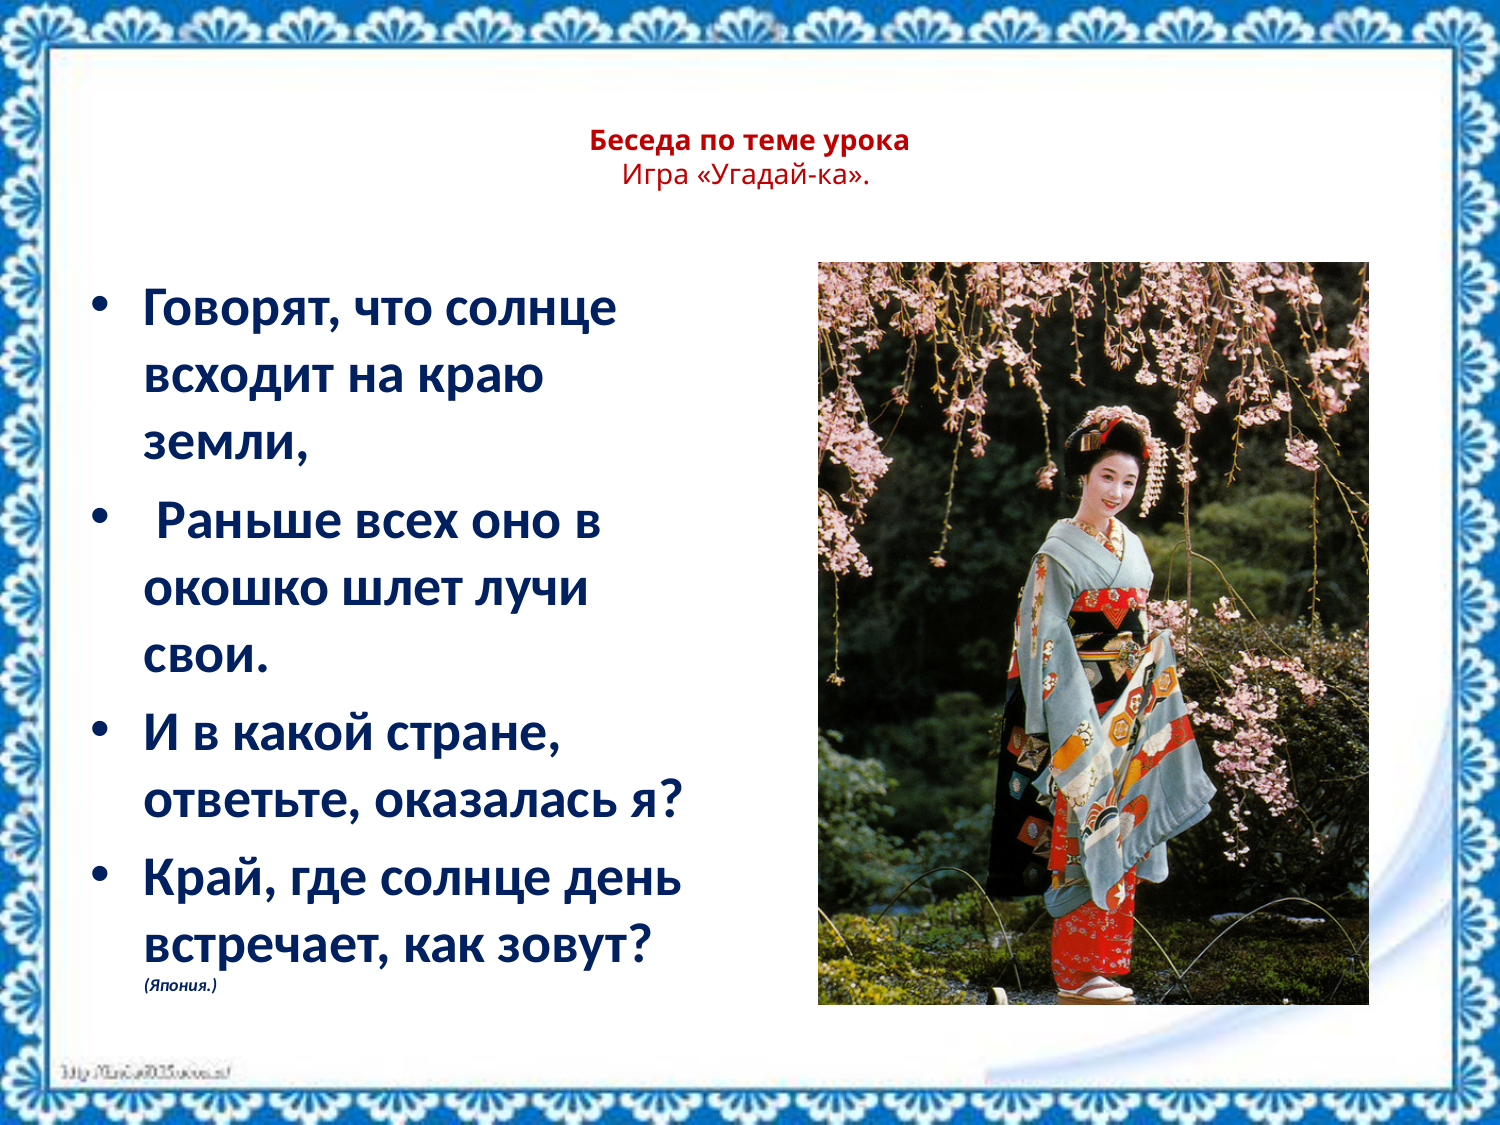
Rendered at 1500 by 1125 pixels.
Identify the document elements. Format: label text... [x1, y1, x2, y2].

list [818, 262, 1370, 1006]
list Говорят, что солнце всходит на краю земли, Раньше всех оно в окошко шлет лучи свои. И в какой стране, ответьте, оказалась я? Край, где солнце день встречает, как зовут? (Япония.) [75, 262, 738, 1005]
picture [0, 0, 1500, 1125]
title Беседа по теме урока Игра «Угадай-ка». [75, 113, 1425, 233]
